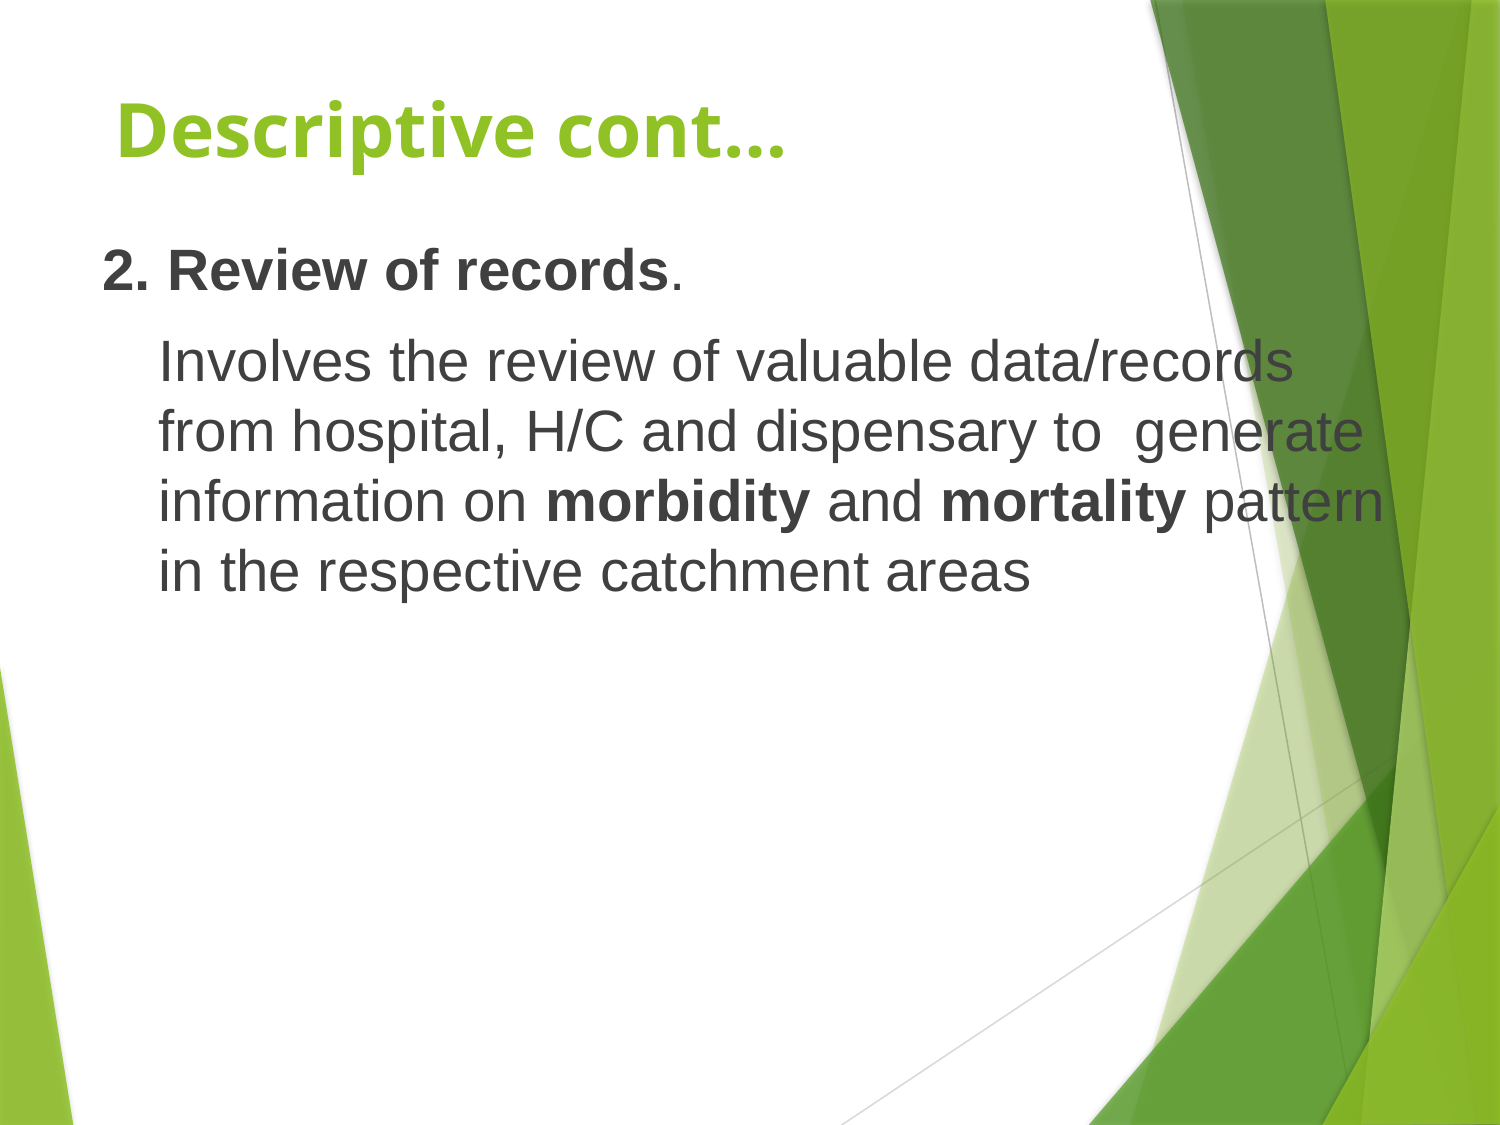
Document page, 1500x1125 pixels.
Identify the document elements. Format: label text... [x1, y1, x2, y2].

list 2. Review of records. Involves the review of valuable data/records from hospital, H/C and dispensary to generate information on morbidity and mortality pattern in the respective catchment areas [87, 224, 1413, 992]
title Descriptive cont… [99, 75, 1413, 200]
